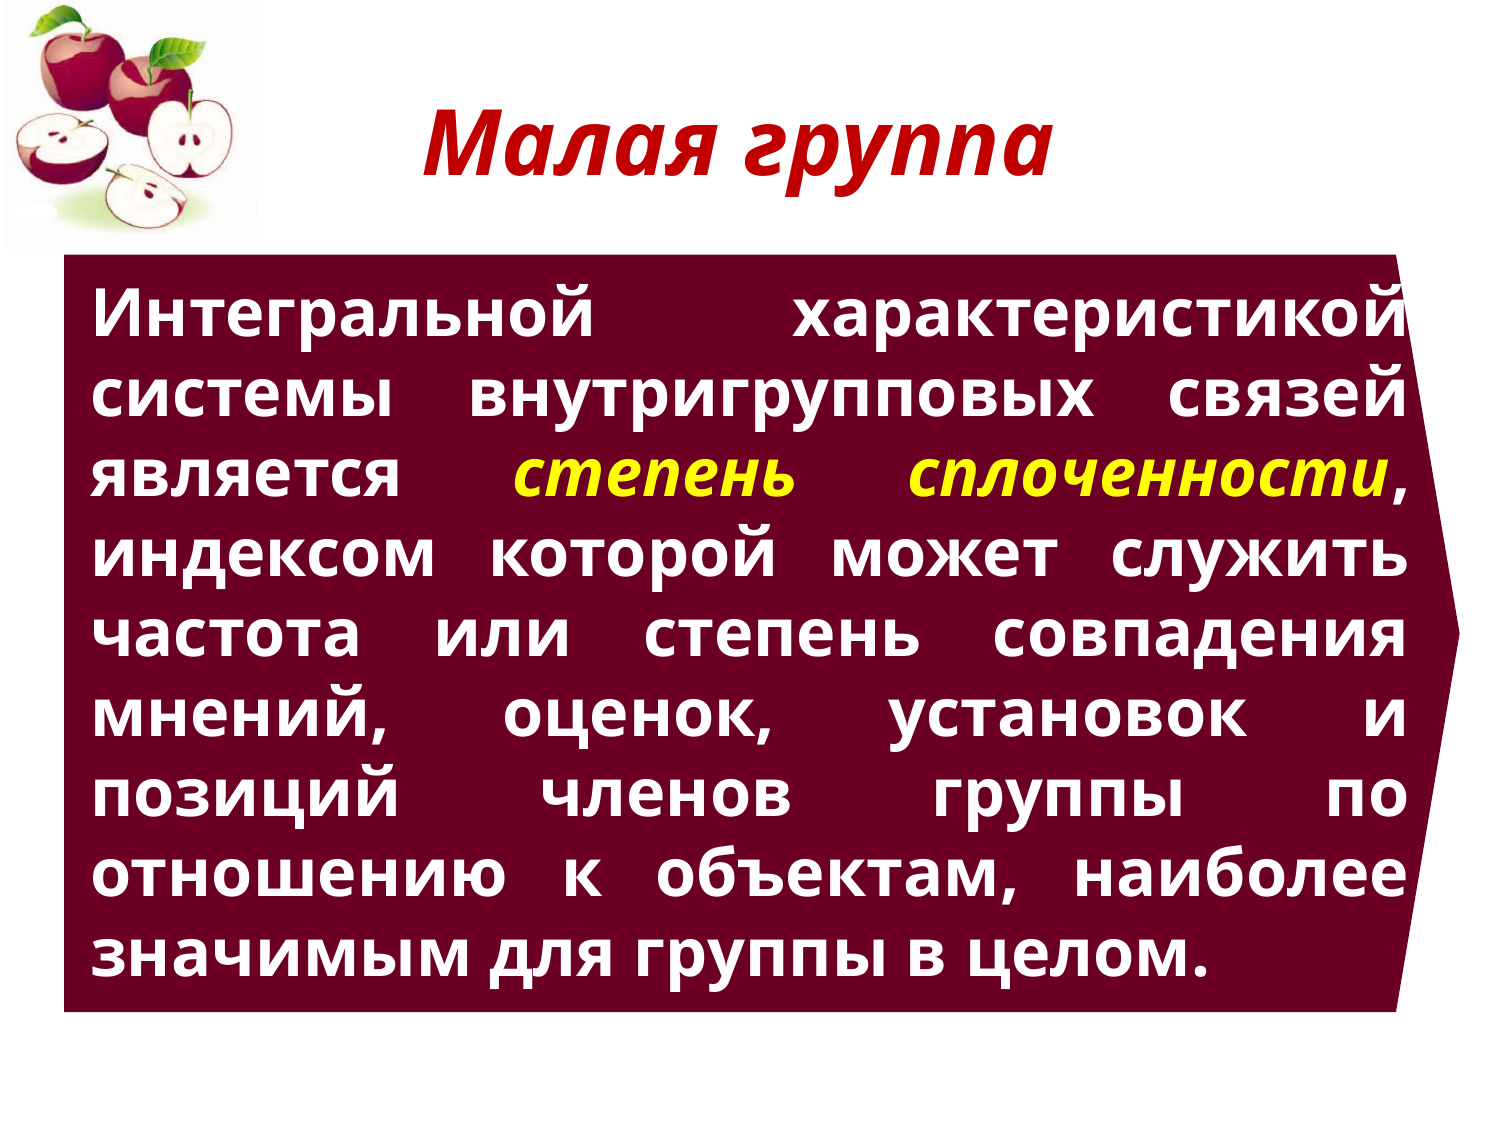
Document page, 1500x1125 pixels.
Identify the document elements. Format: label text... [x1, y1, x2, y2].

list Интегральной характеристикой системы внутригрупповых связей является степень сплоченности, индексом которой может служить частота или степень совпадения мнений, оценок, установок и позиций членов группы по отношению к объектам, наиболее значимым для группы в целом. [75, 262, 1425, 1005]
title Малая группа [75, 45, 1425, 233]
picture [3, 0, 258, 249]
